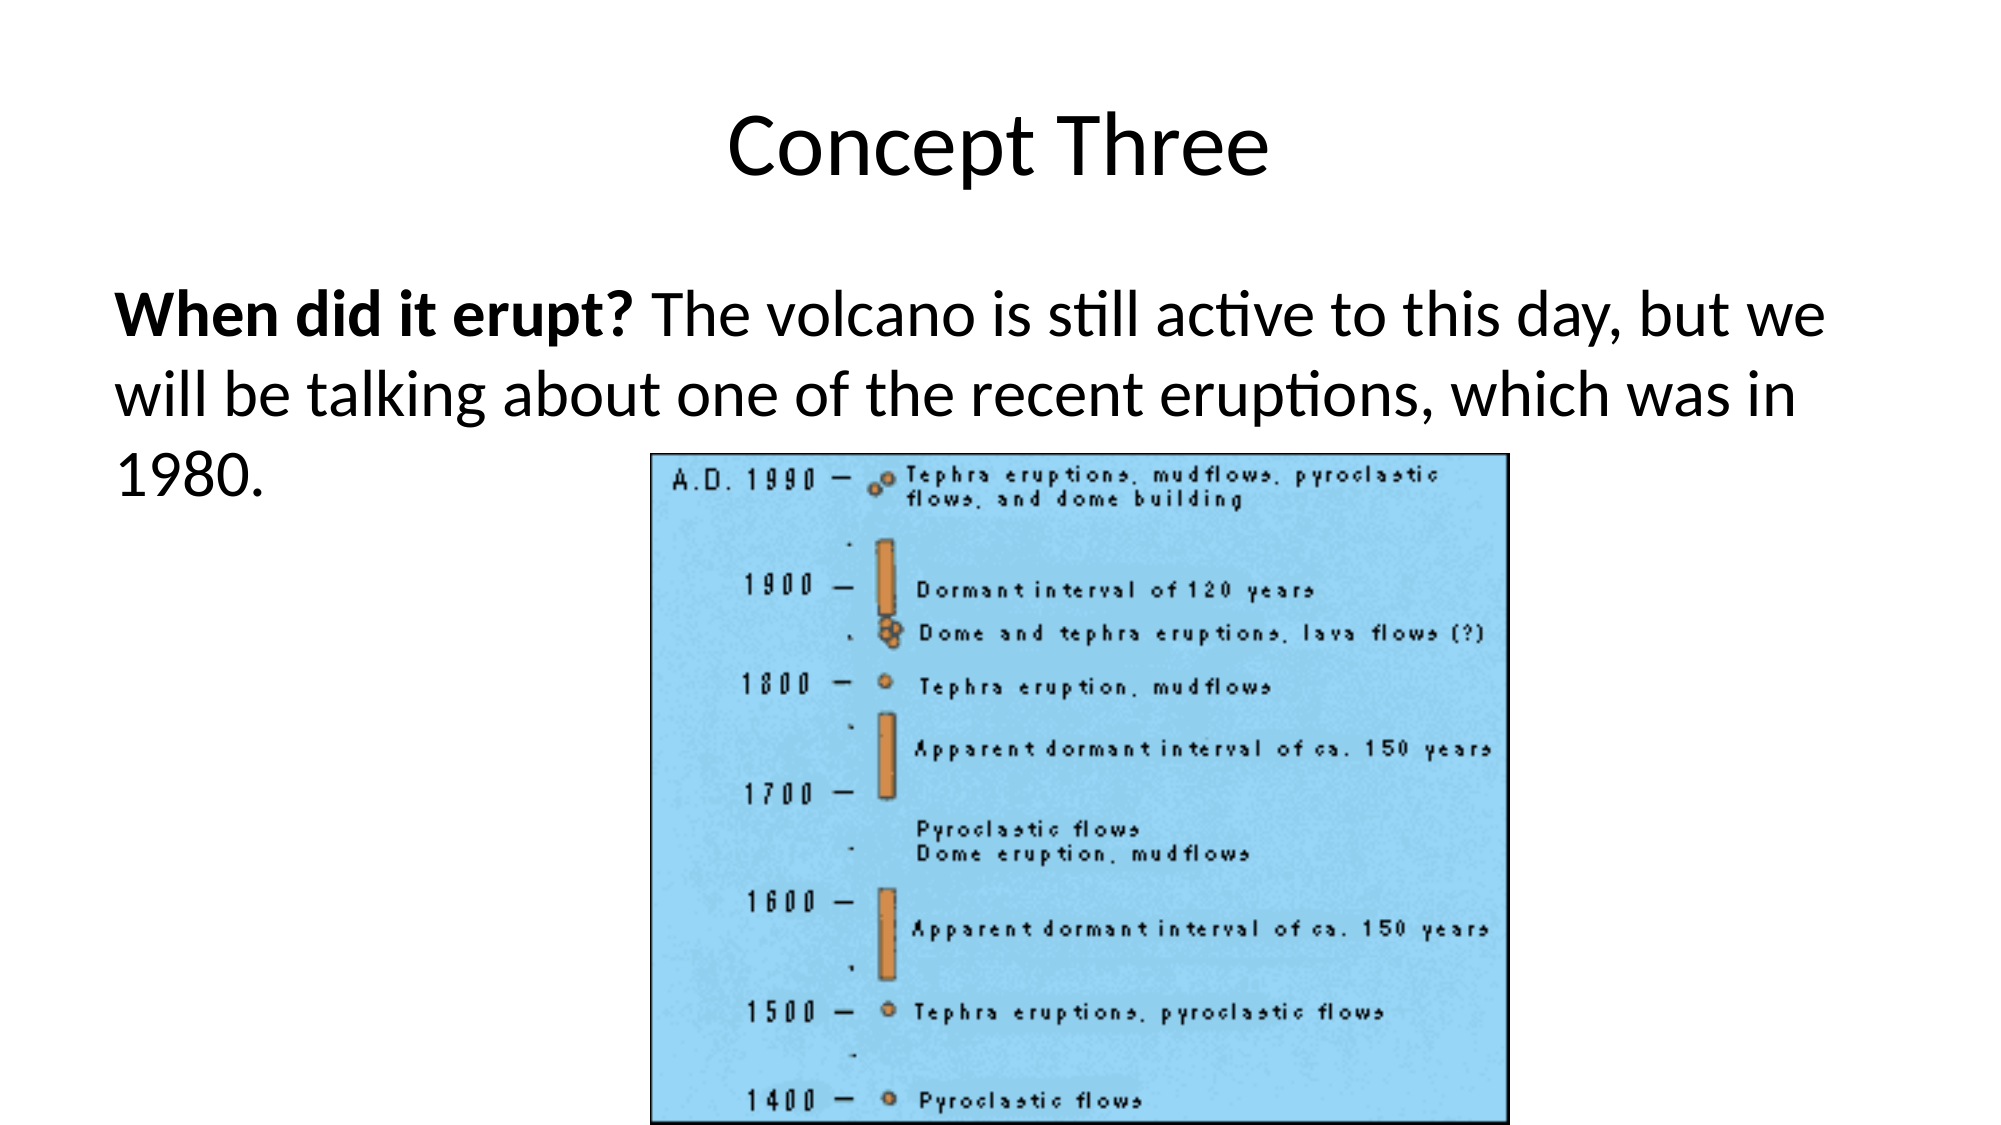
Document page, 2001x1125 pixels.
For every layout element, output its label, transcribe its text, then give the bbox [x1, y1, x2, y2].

list When did it erupt? The volcano is still active to this day, but we will be talking about one of the recent eruptions, which was in 1980. [99, 262, 1900, 1005]
picture [650, 453, 1511, 1125]
title Concept Three [99, 45, 1900, 233]
